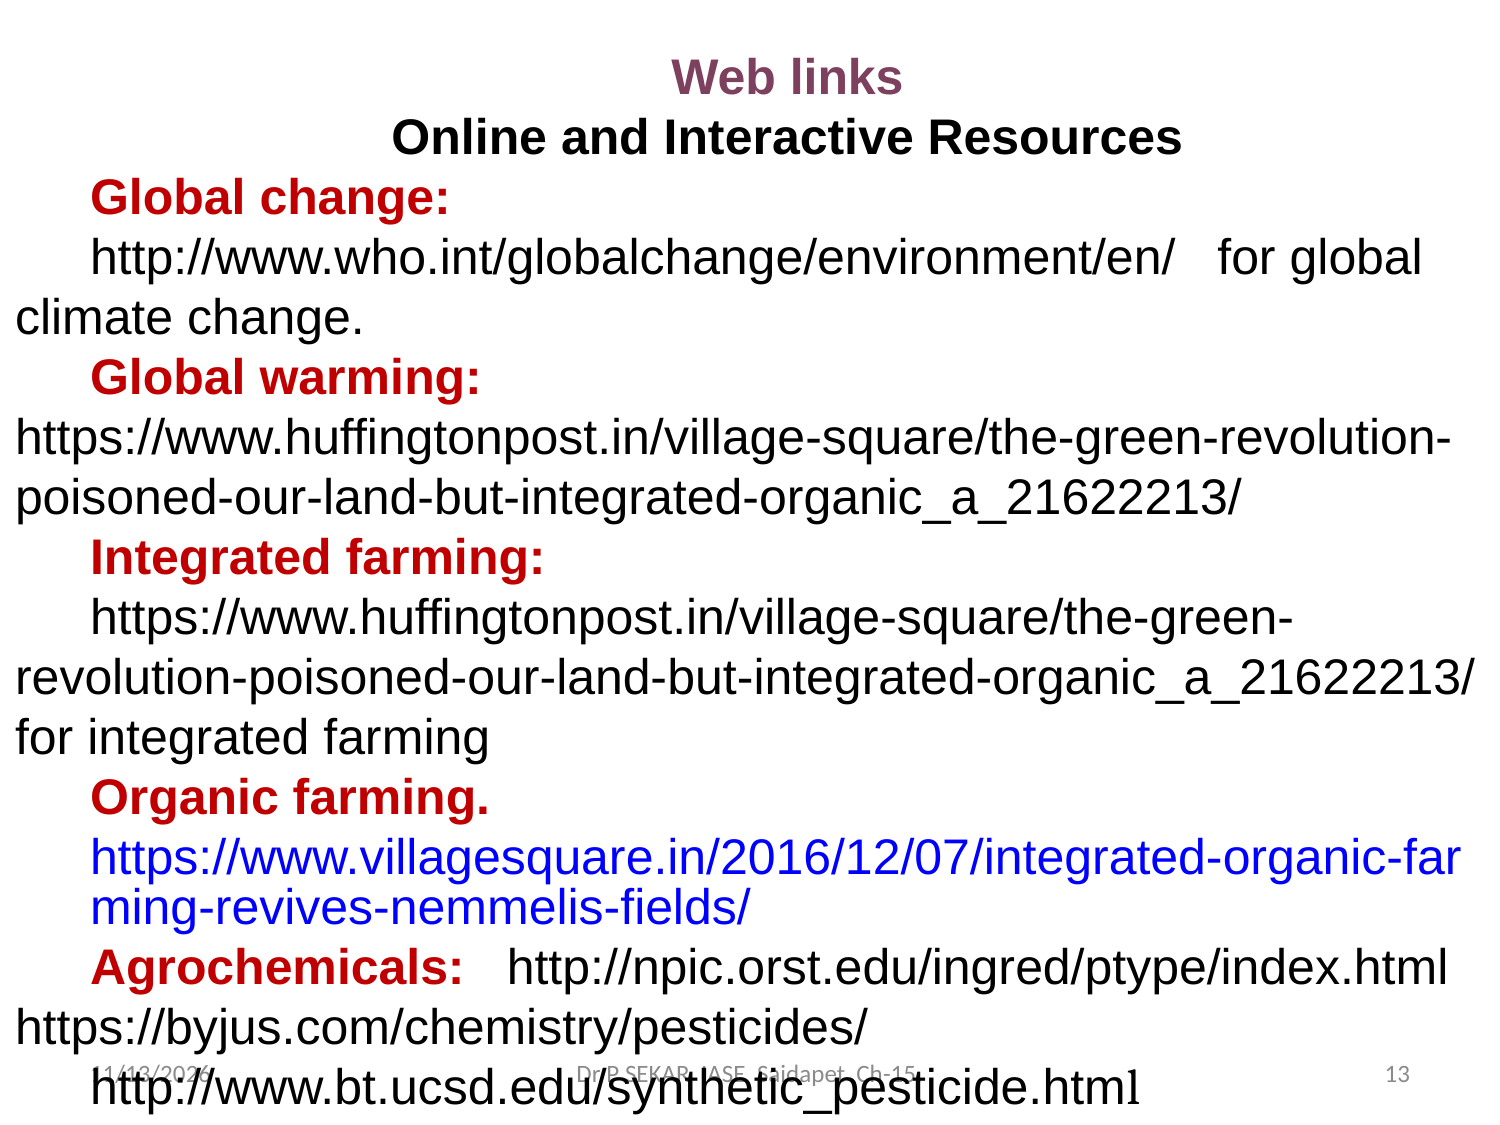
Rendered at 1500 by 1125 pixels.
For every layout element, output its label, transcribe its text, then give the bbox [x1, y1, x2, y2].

footer Dr P SEKAR IASE Saidapet Ch-15. [512, 1042, 988, 1103]
text_box Web links Online and Interactive Resources Global change: http://www.who.int/globalchange/environment/en/ for global climate change. Global warming: https://www.huffingtonpost.in/village-square/the-green-revolution-poisoned-our-land-but-integrated-organic_a_21622213/ Integrated farming: https://www.huffingtonpost.in/village-square/the-green-revolution-poisoned-our-land-but-integrated-organic_a_21622213/ for integrated farming Organic farming. https://www.villagesquare.in/2016/12/07/integrated-organic-farming-revives-nemmelis-fields/ Agrochemicals: http://npic.orst.edu/ingred/ptype/index.html https://byjus.com/chemistry/pesticides/ http://www.bt.ucsd.edu/synthetic_pesticide.html [0, 36, 1500, 1125]
slide_number 13 [1074, 1042, 1425, 1103]
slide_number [75, 1042, 425, 1103]
